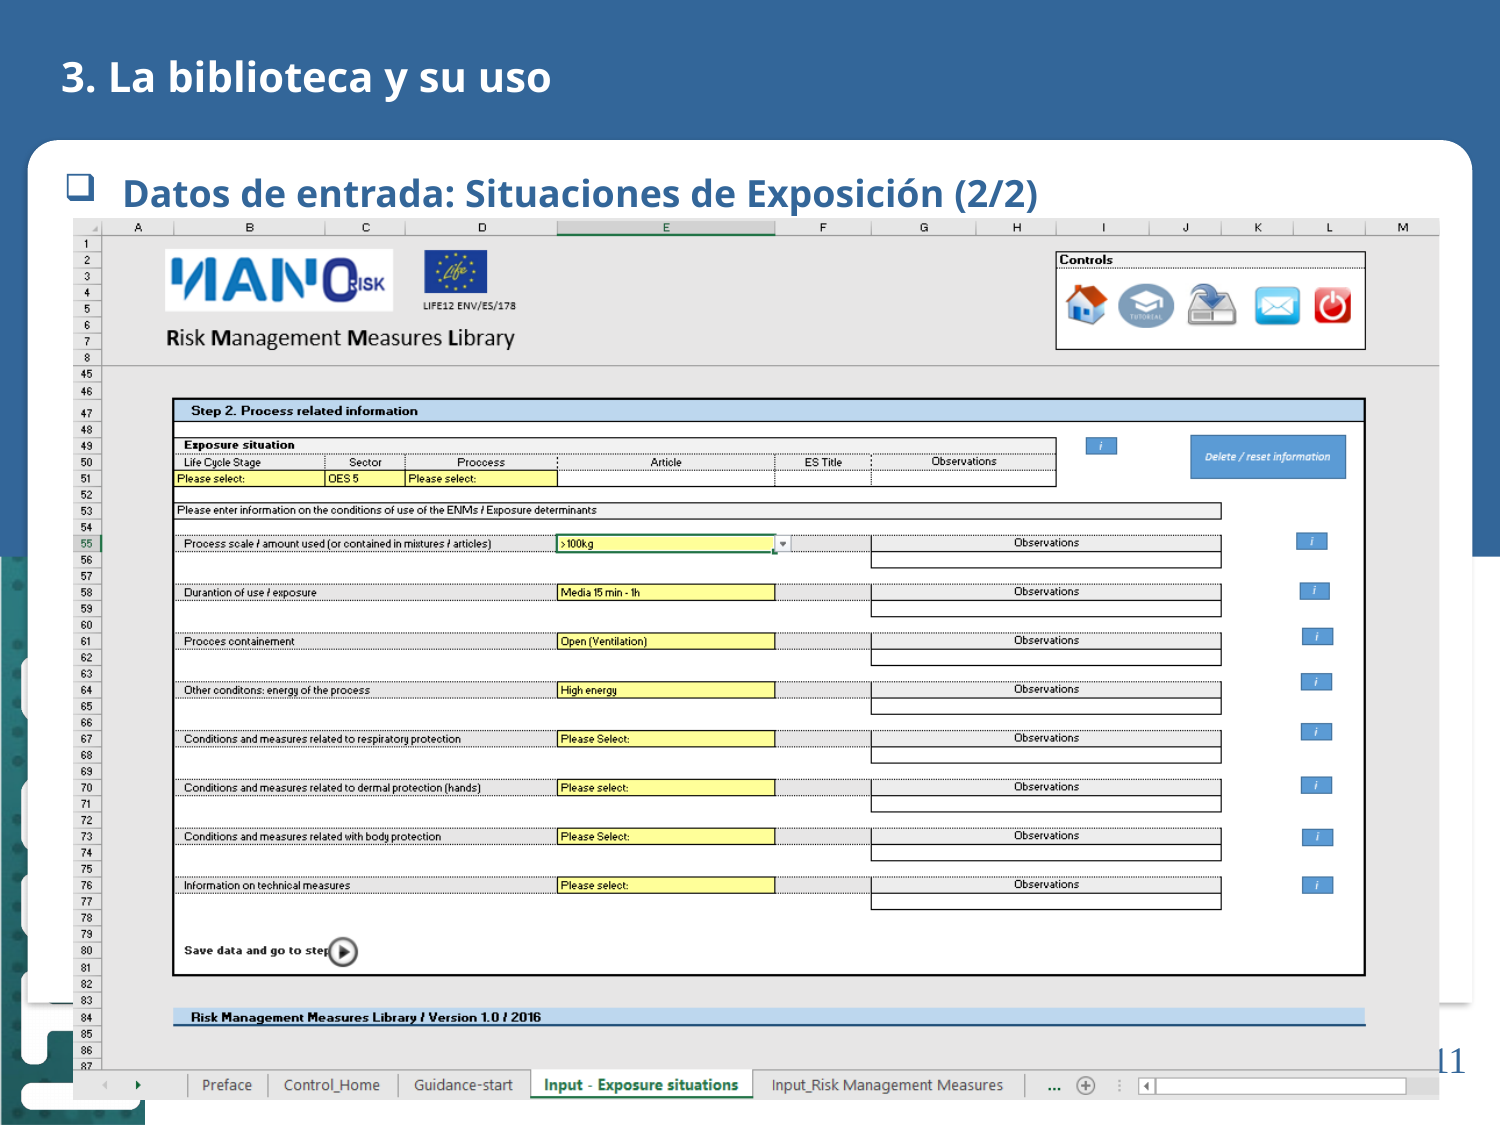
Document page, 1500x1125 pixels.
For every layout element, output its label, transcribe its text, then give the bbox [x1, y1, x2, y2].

picture [2, 218, 1440, 1124]
text_box [0, 0, 1500, 557]
text_box 3. La biblioteca y su uso [46, 43, 1467, 159]
text_box Datos de entrada: Situaciones de Exposición (2/2) [48, 162, 1372, 223]
slide_number 11 [1442, 1029, 1500, 1104]
text_box [26, 141, 1474, 1004]
